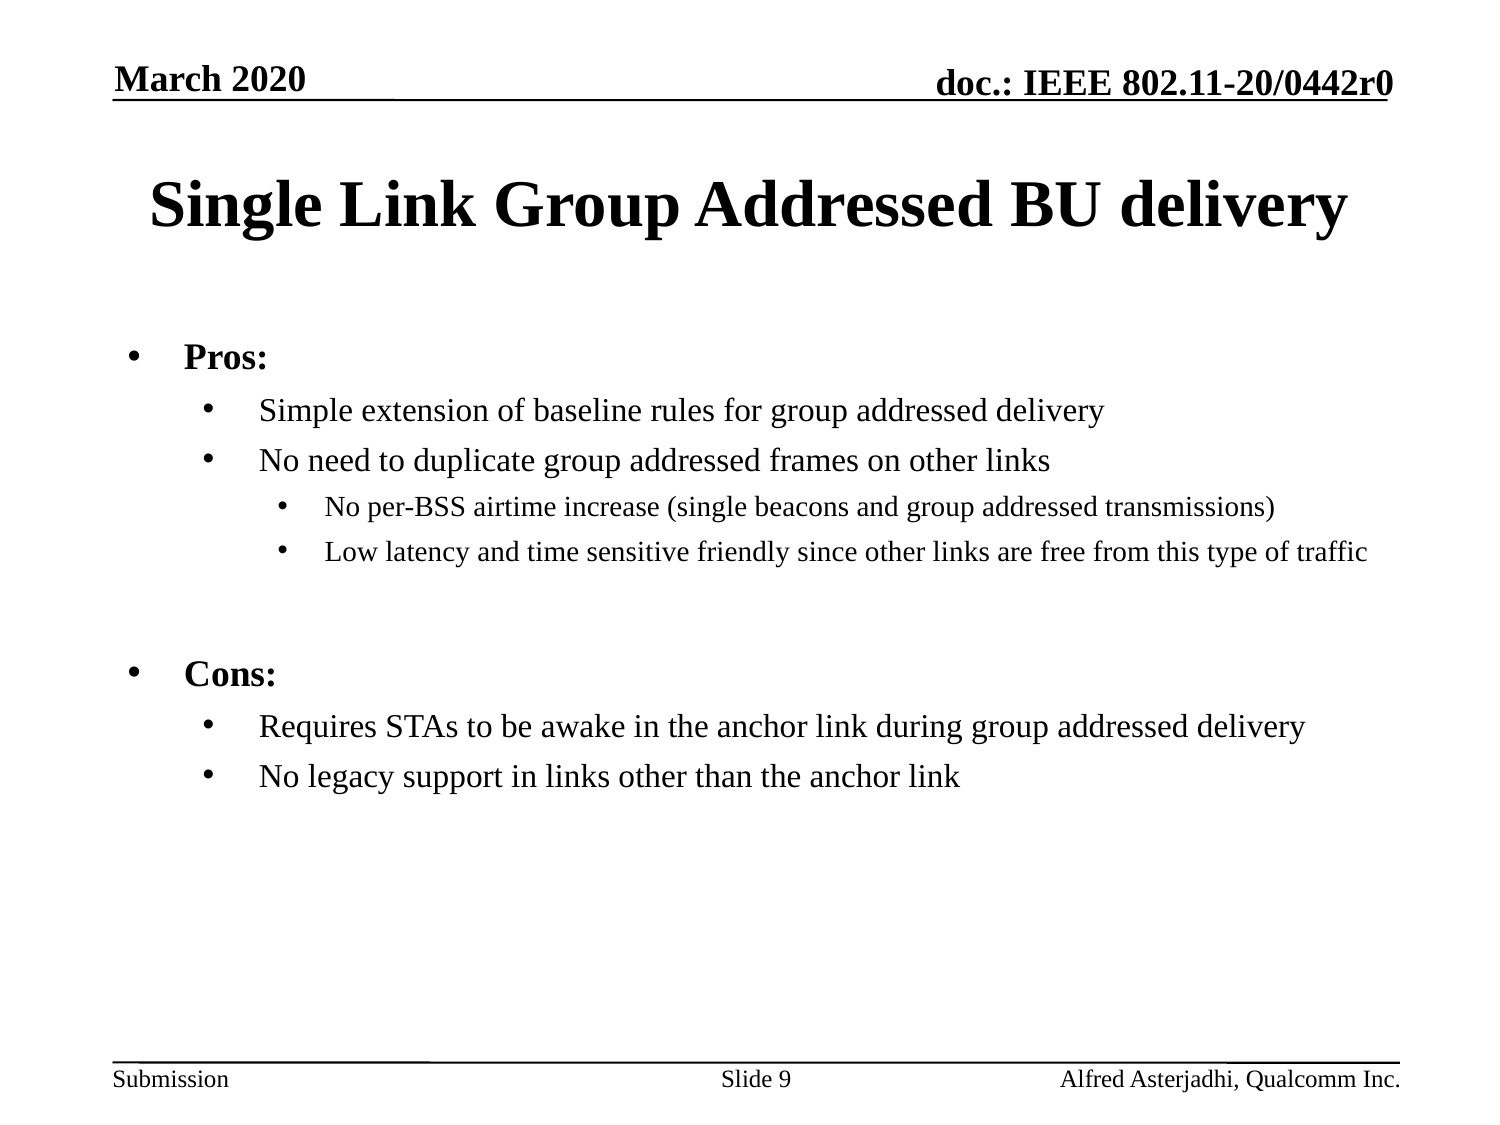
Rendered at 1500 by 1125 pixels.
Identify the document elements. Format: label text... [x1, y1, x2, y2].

list Pros: Simple extension of baseline rules for group addressed delivery No need to duplicate group addressed frames on other links No per-BSS airtime increase (single beacons and group addressed transmissions) Low latency and time sensitive friendly since other links are free from this type of traffic Cons: Requires STAs to be awake in the anchor link during group addressed delivery No legacy support in links other than the anchor link [112, 324, 1388, 1000]
title Single Link Group Addressed BU delivery [112, 112, 1388, 288]
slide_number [114, 54, 423, 100]
slide_number Slide 9 [712, 1061, 800, 1123]
footer Alfred Asterjadhi, Qualcomm Inc. [878, 1061, 1402, 1093]
